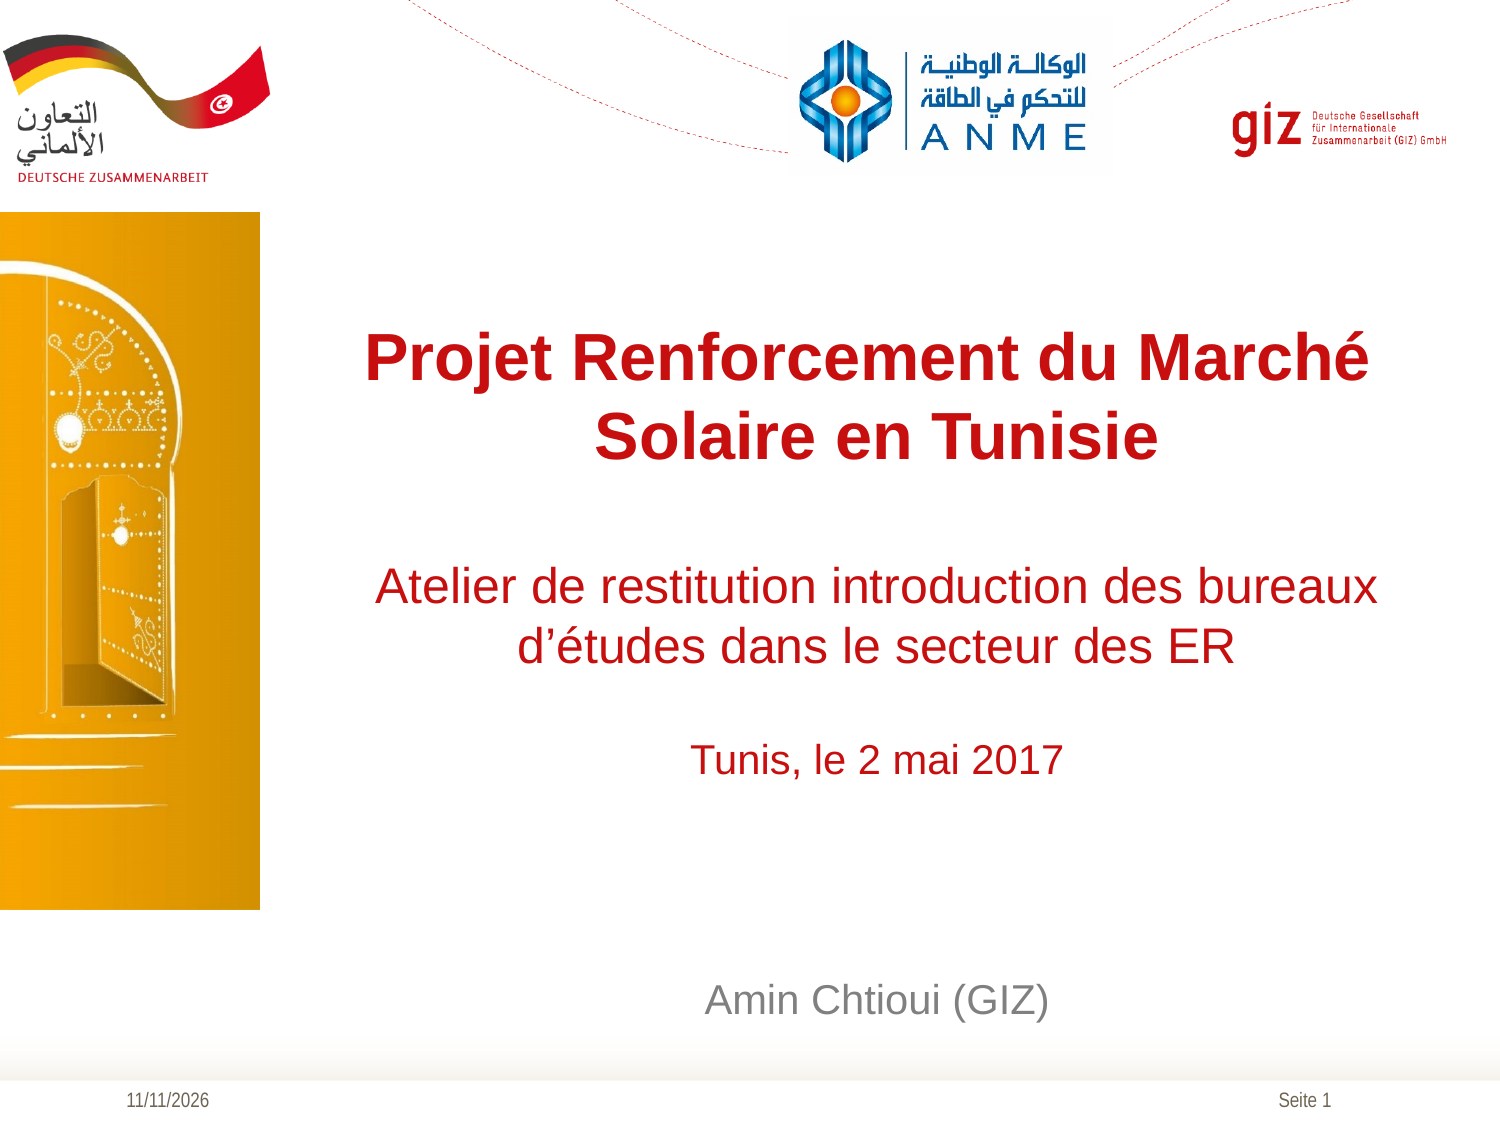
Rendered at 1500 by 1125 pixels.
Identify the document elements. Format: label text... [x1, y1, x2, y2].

title Projet Renforcement du Marché Solaire en Tunisie Atelier de restitution introduction des bureaux d’études dans le secteur des ER Tunis, le 2 mai 2017 Amin Chtioui (GIZ) [264, 305, 1476, 408]
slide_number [111, 1079, 325, 1121]
picture [0, 211, 260, 910]
picture [0, 959, 1500, 1081]
picture [0, 0, 1500, 184]
